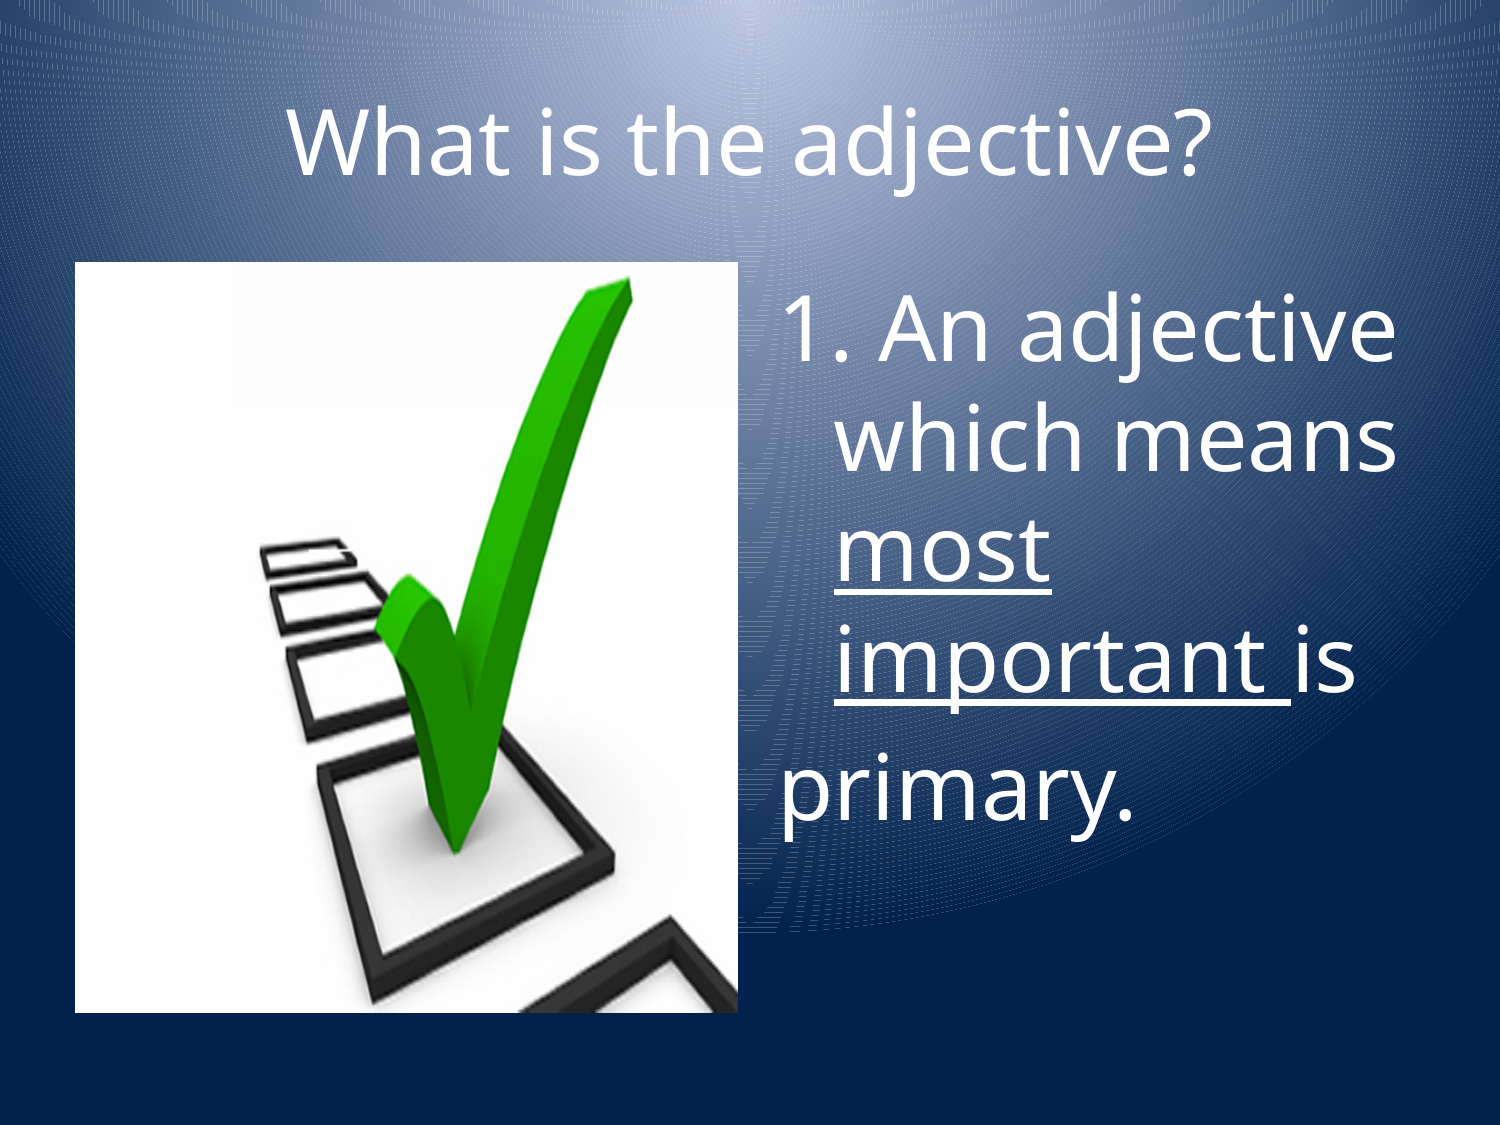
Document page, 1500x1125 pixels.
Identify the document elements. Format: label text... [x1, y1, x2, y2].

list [74, 262, 738, 1013]
title What is the adjective? [75, 45, 1425, 233]
list 1. An adjective which means most important is primary. [762, 262, 1425, 1005]
